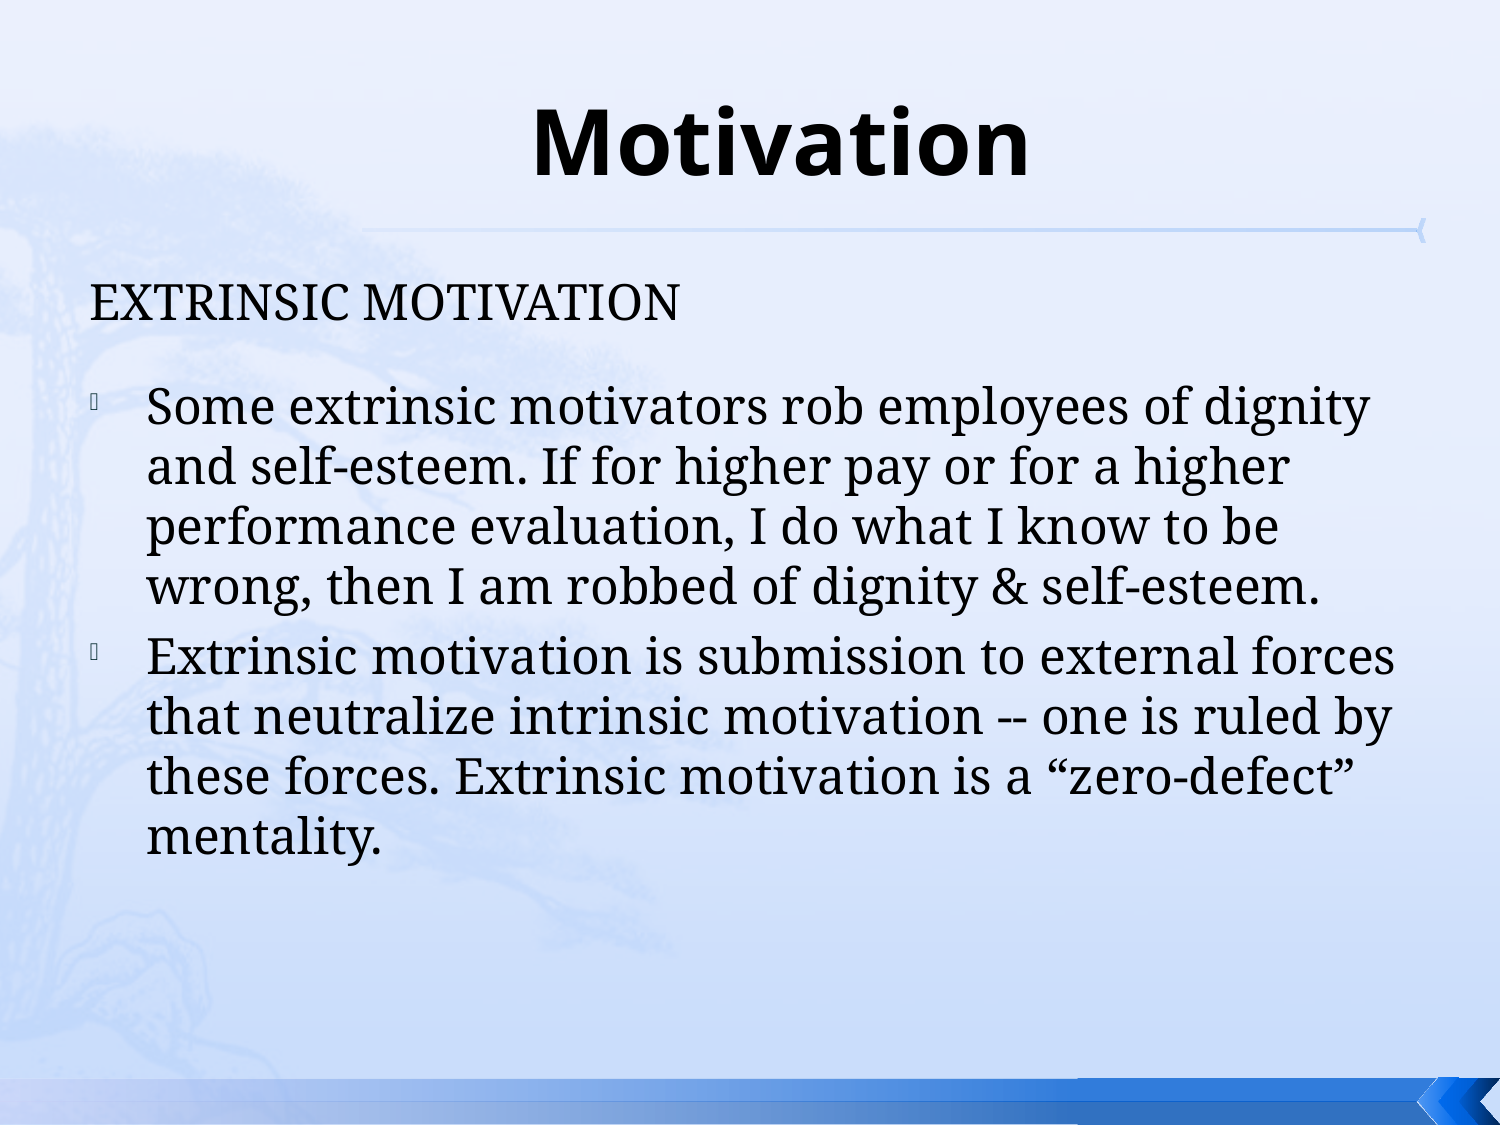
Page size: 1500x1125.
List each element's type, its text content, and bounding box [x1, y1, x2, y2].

title Motivation [137, 45, 1425, 233]
list EXTRINSIC MOTIVATION Some extrinsic motivators rob employees of dignity and self-esteem. If for higher pay or for a higher performance evaluation, I do what I know to be wrong, then I am robbed of dignity & self-esteem. Extrinsic motivation is submission to external forces that neutralize intrinsic motivation -- one is ruled by these forces. Extrinsic motivation is a “zero-defect” mentality. [75, 262, 1425, 1005]
